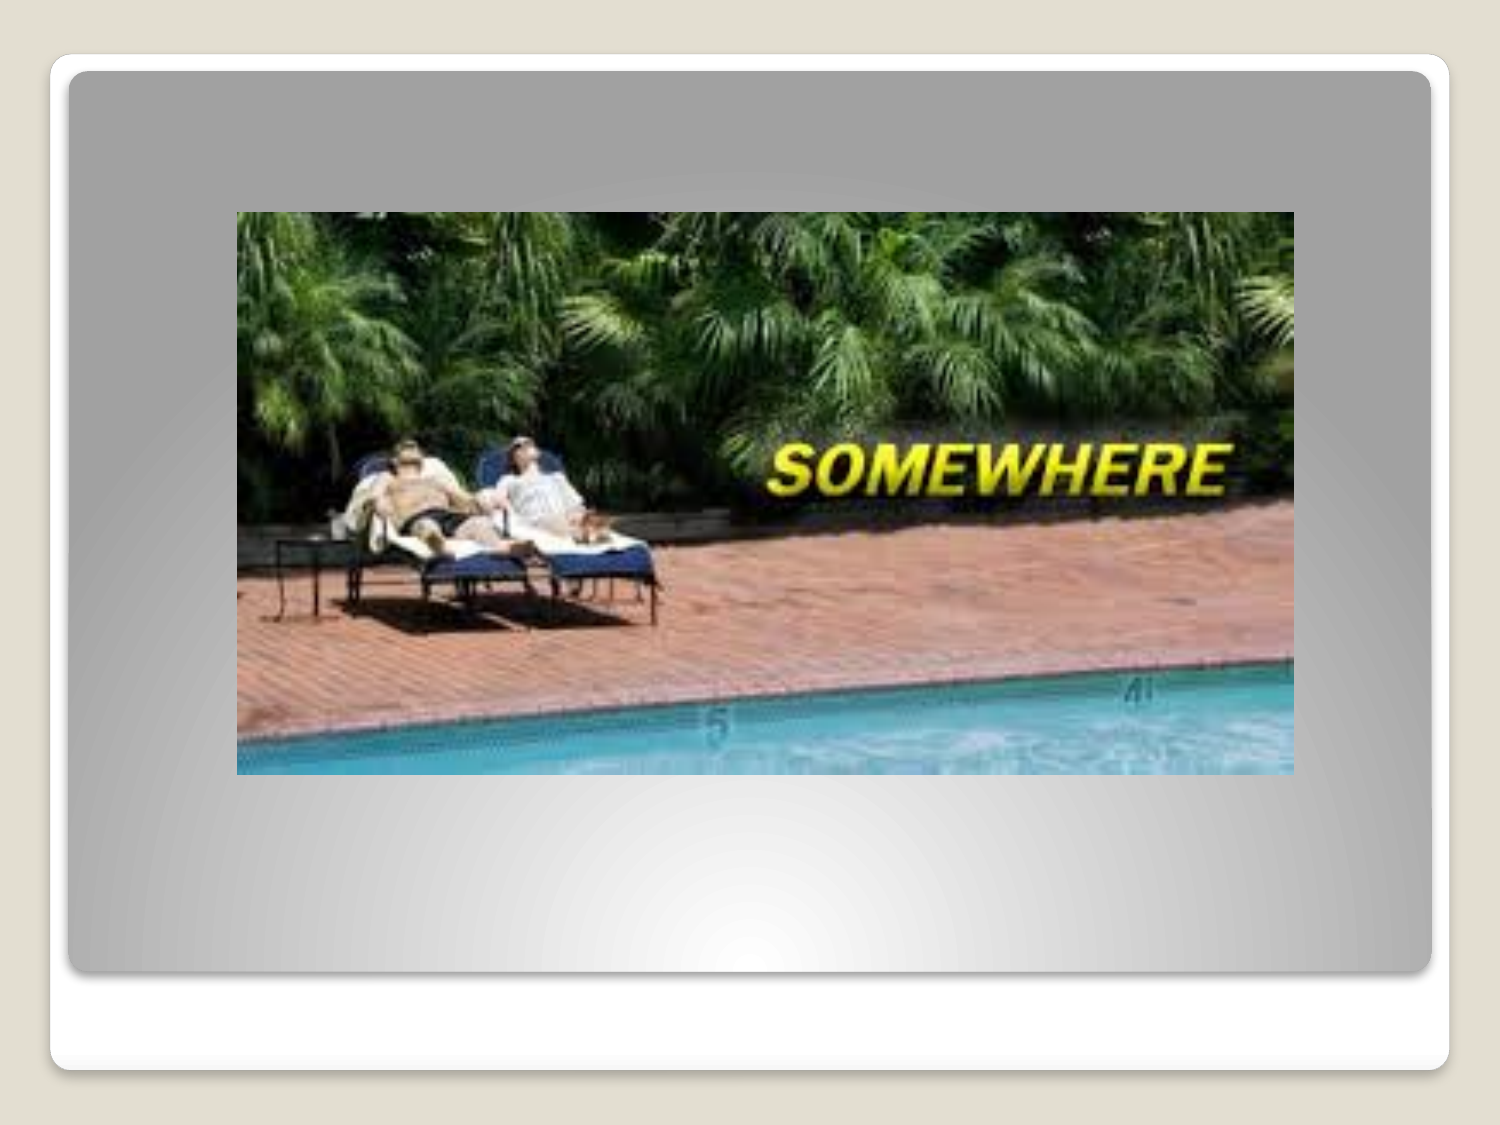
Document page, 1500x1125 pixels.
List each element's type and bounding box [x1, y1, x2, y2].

list [237, 212, 1295, 776]
